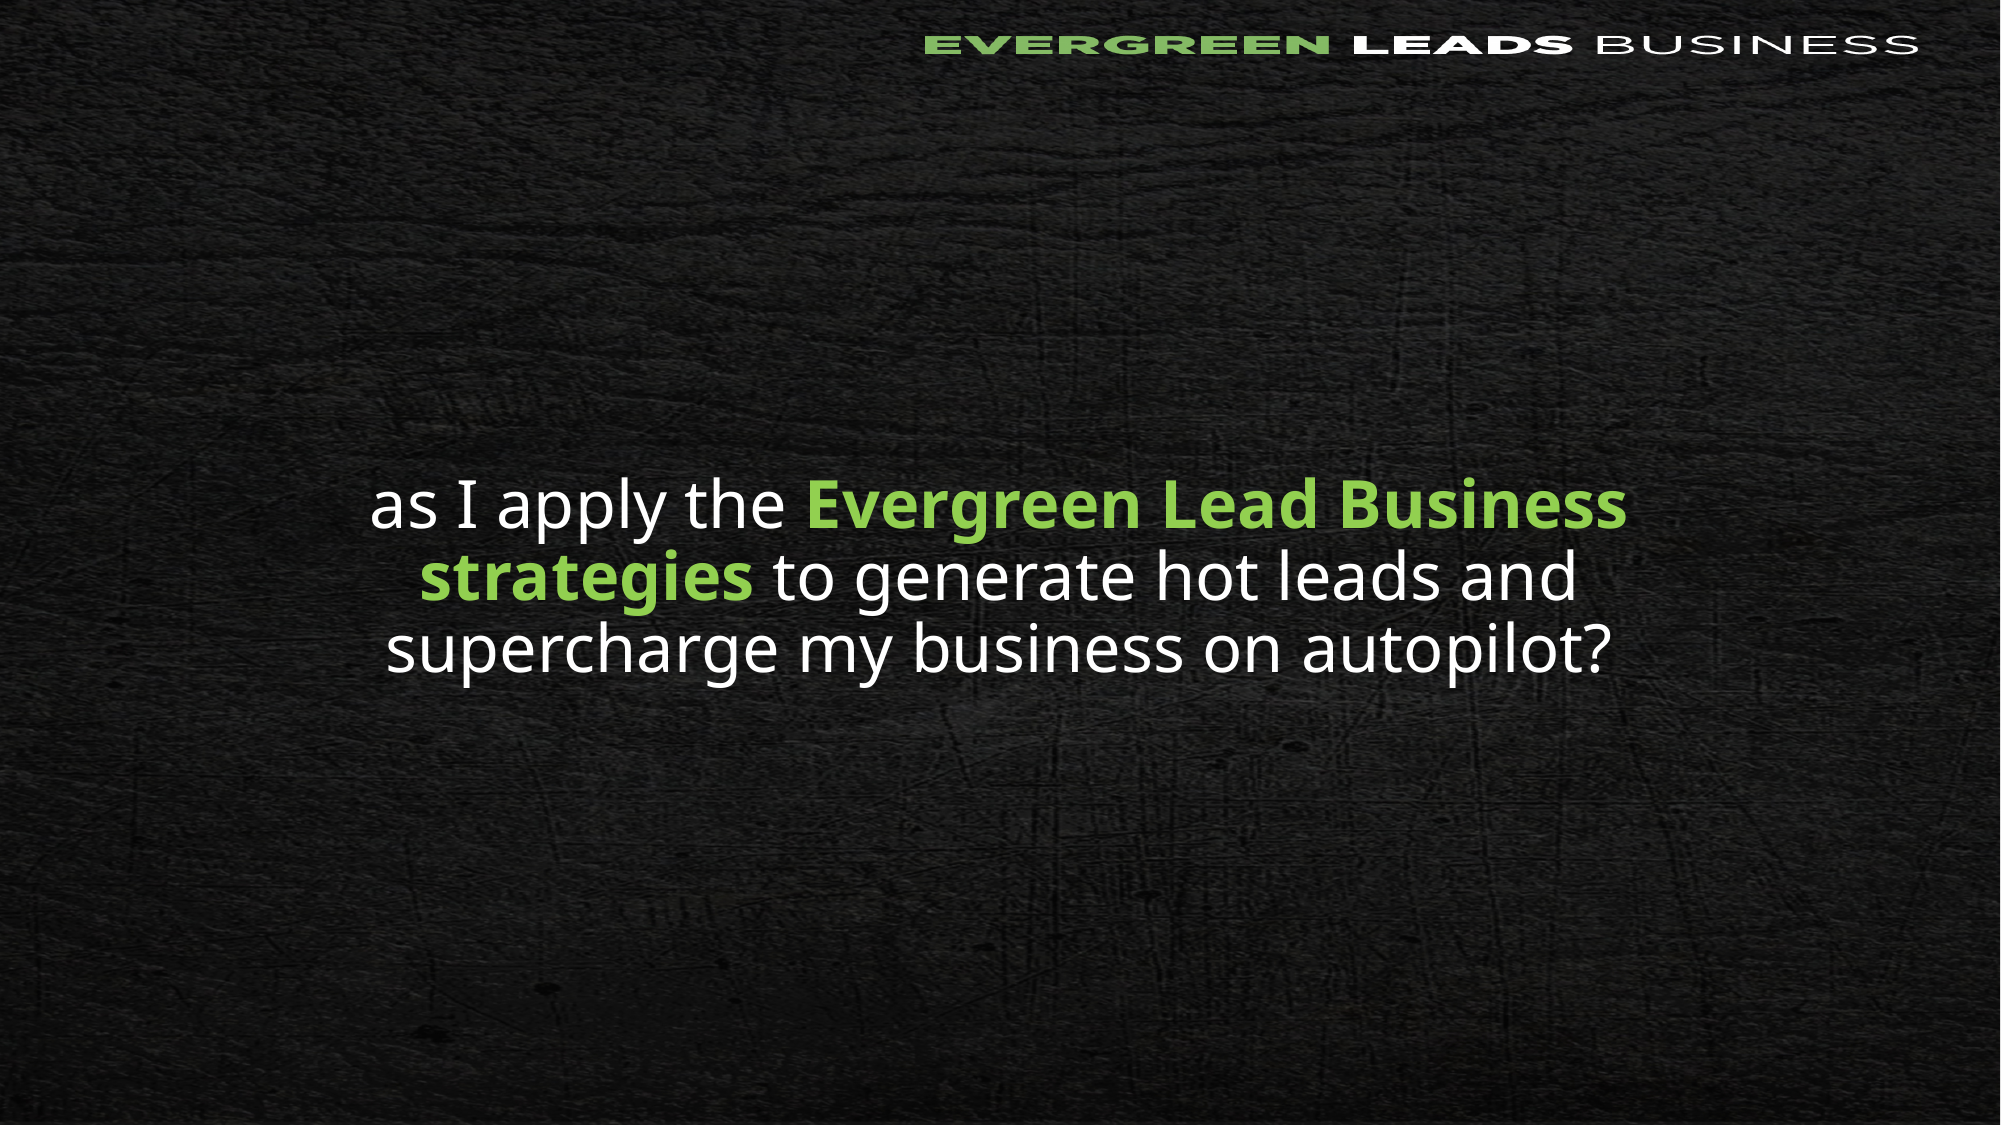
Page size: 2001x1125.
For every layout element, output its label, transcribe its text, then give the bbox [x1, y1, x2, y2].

title as I apply the Evergreen Lead Business strategies to generate hot leads and supercharge my business on autopilot? [249, 430, 1750, 695]
picture [0, 0, 2001, 1125]
